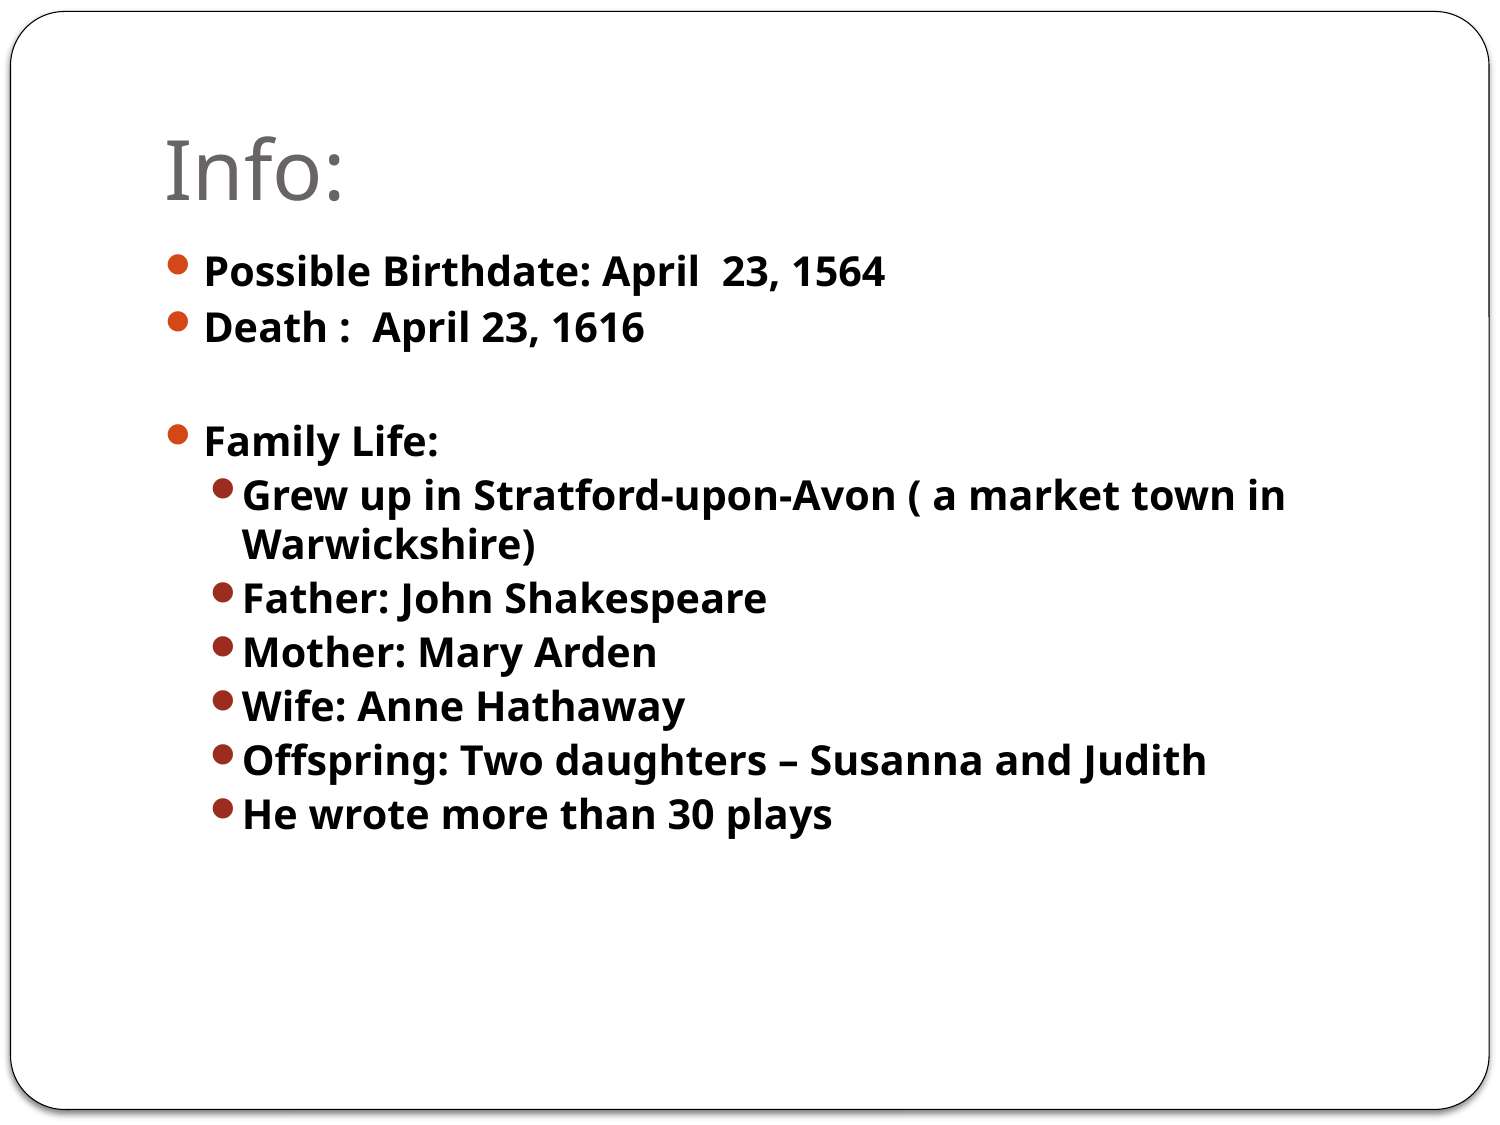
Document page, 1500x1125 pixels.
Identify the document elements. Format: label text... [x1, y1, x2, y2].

title Info: [150, 45, 1425, 233]
list Possible Birthdate: April 23, 1564 Death : April 23, 1616 Family Life: Grew up in Stratford-upon-Avon ( a market town in Warwickshire) Father: John Shakespeare Mother: Mary Arden Wife: Anne Hathaway Offspring: Two daughters – Susanna and Judith He wrote more than 30 plays [150, 237, 1425, 988]
